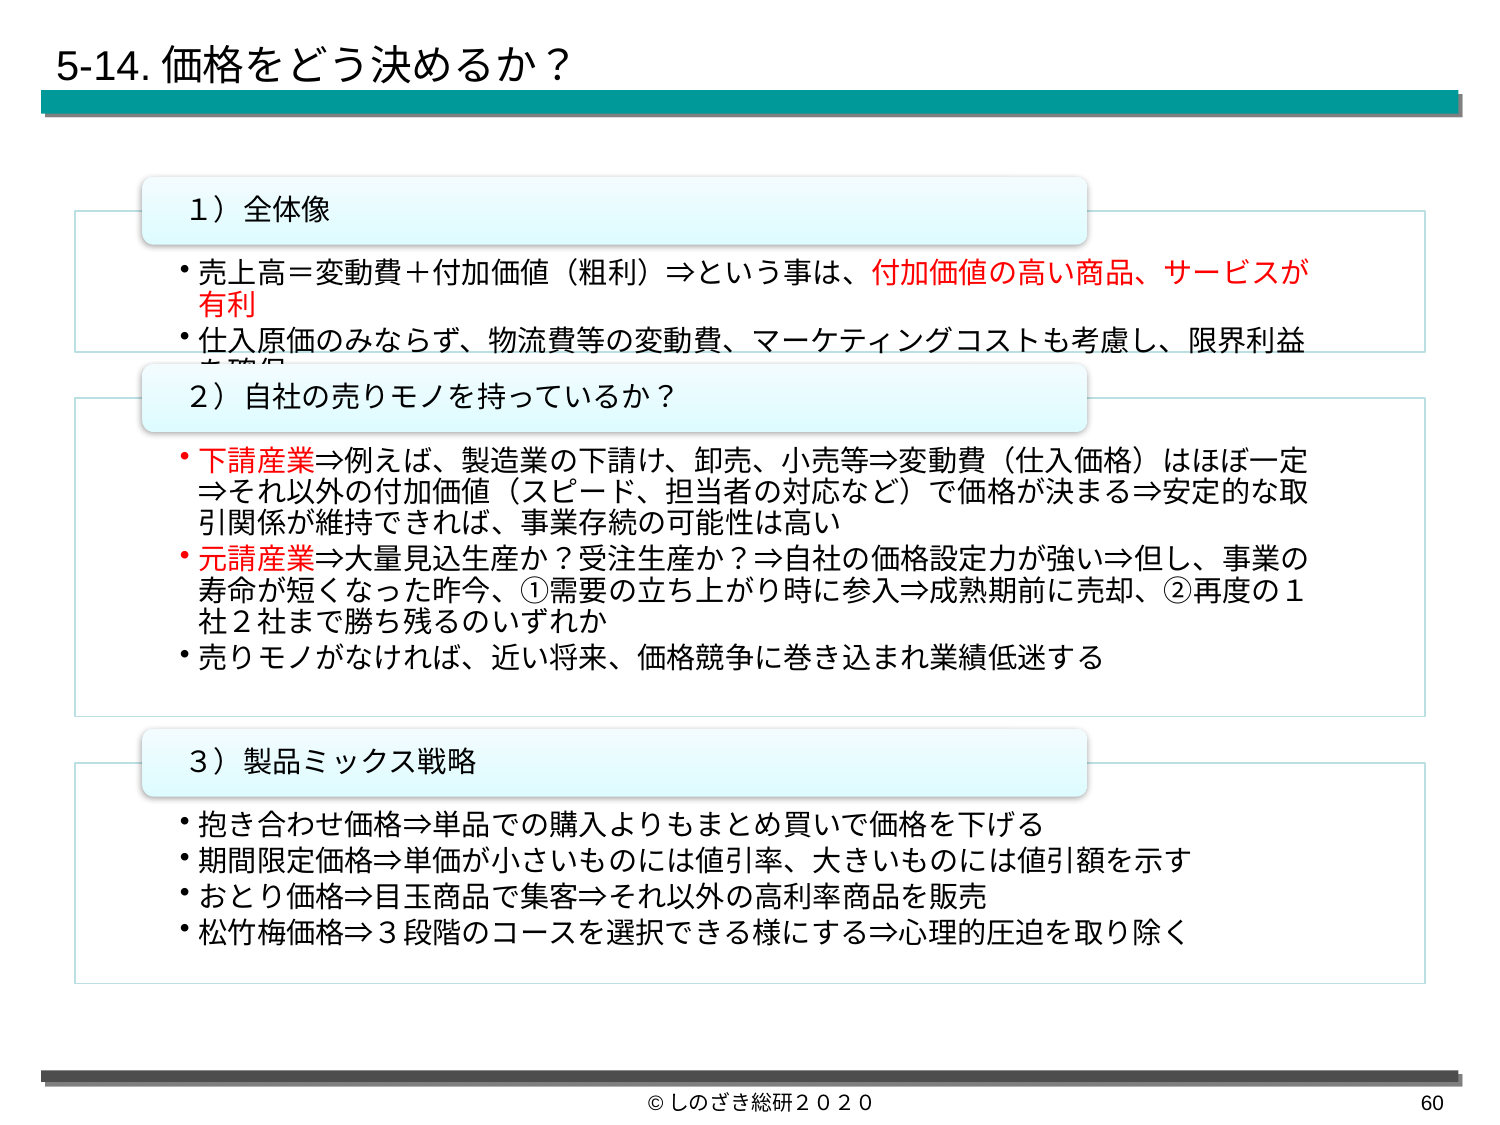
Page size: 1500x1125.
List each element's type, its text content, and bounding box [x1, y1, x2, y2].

footer ©しのざき総研２０２０ [524, 1082, 1000, 1125]
slide_number 59 [1108, 1082, 1459, 1125]
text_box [74, 113, 1426, 1047]
text_box 5-14.価格をどう決めるか？ [41, 30, 774, 96]
